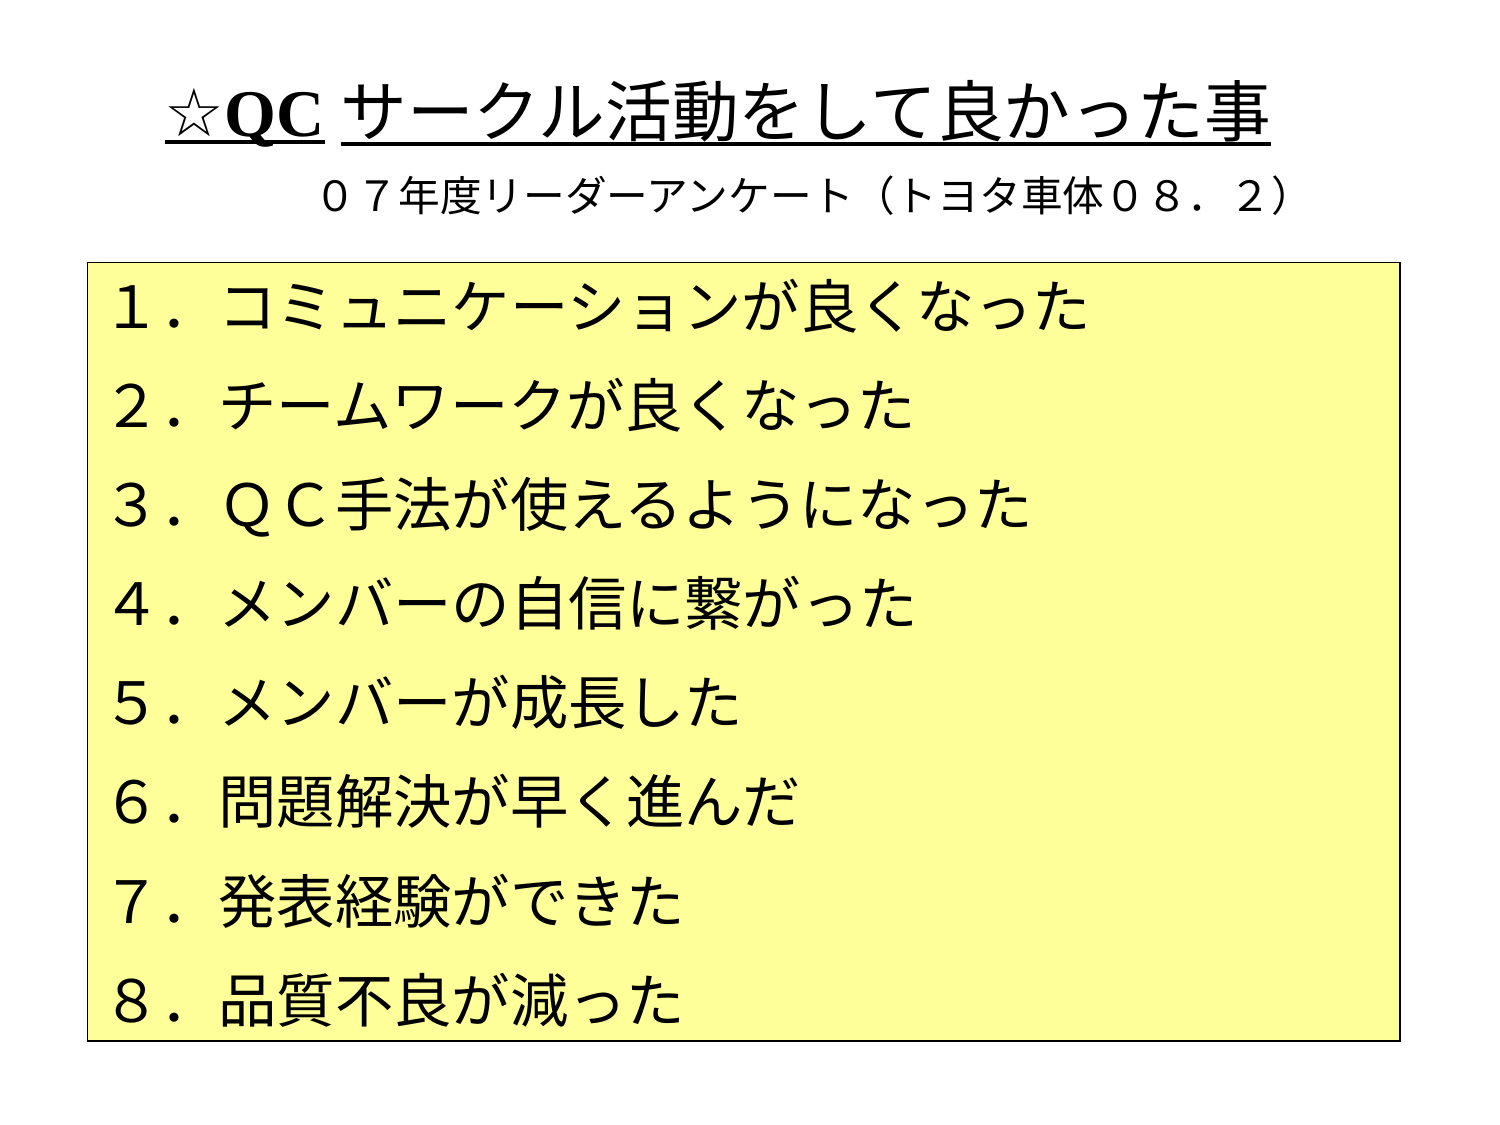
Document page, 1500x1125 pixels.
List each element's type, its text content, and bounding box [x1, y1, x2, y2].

text_box ０７年度リーダーアンケート（トヨタ車体０８．２） [300, 162, 1400, 228]
text_box １．コミュニケーションが良くなった ２．チームワークが良くなった ３．ＱＣ手法が使えるようになった ４．メンバーの自信に繋がった ５．メンバーが成長した ６．問題解決が早く進んだ ７．発表経験ができた ８．品質不良が減った [87, 262, 1400, 1042]
text_box ☆QCサークル活動をして良かった事 [149, 62, 1350, 158]
